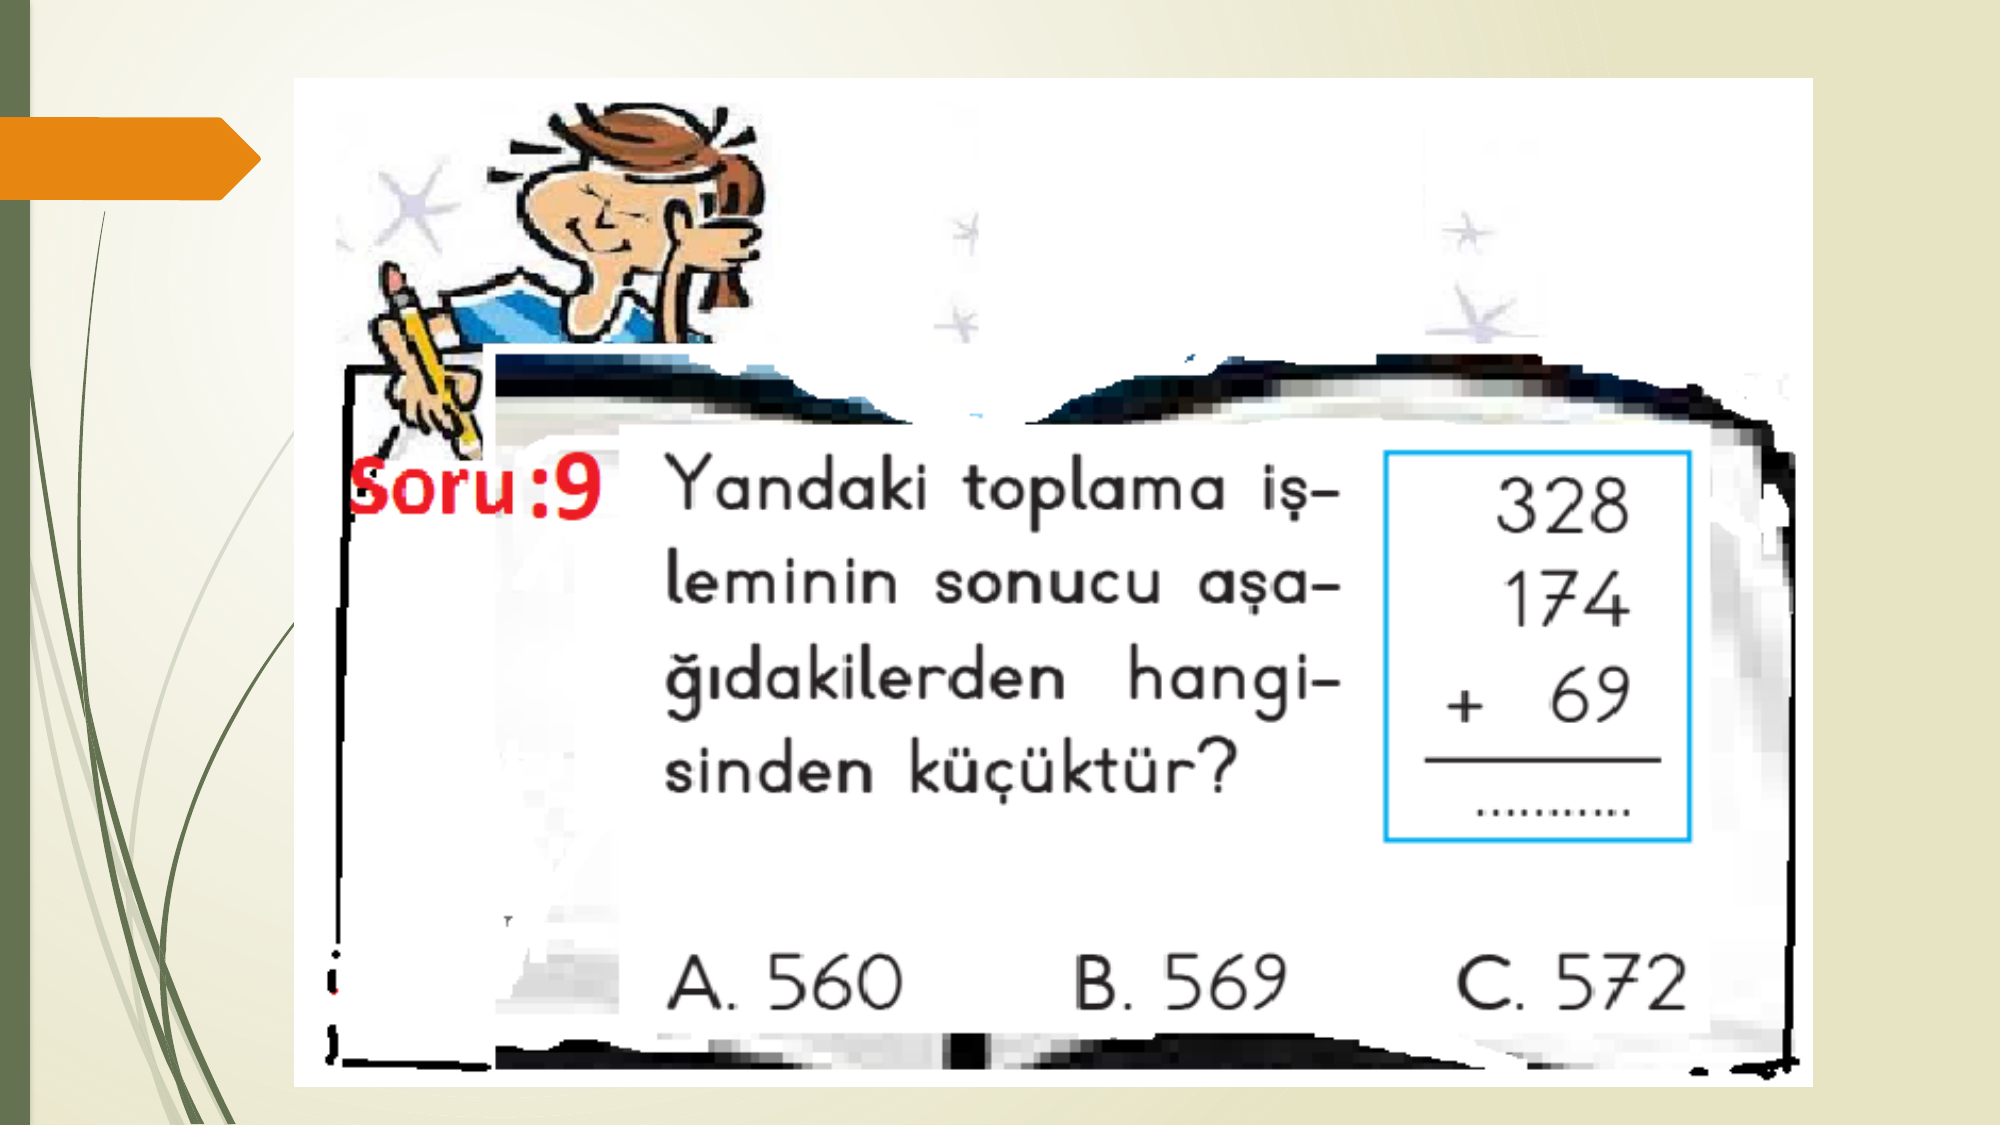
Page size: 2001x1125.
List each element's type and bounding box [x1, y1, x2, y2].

picture [294, 78, 1813, 1087]
